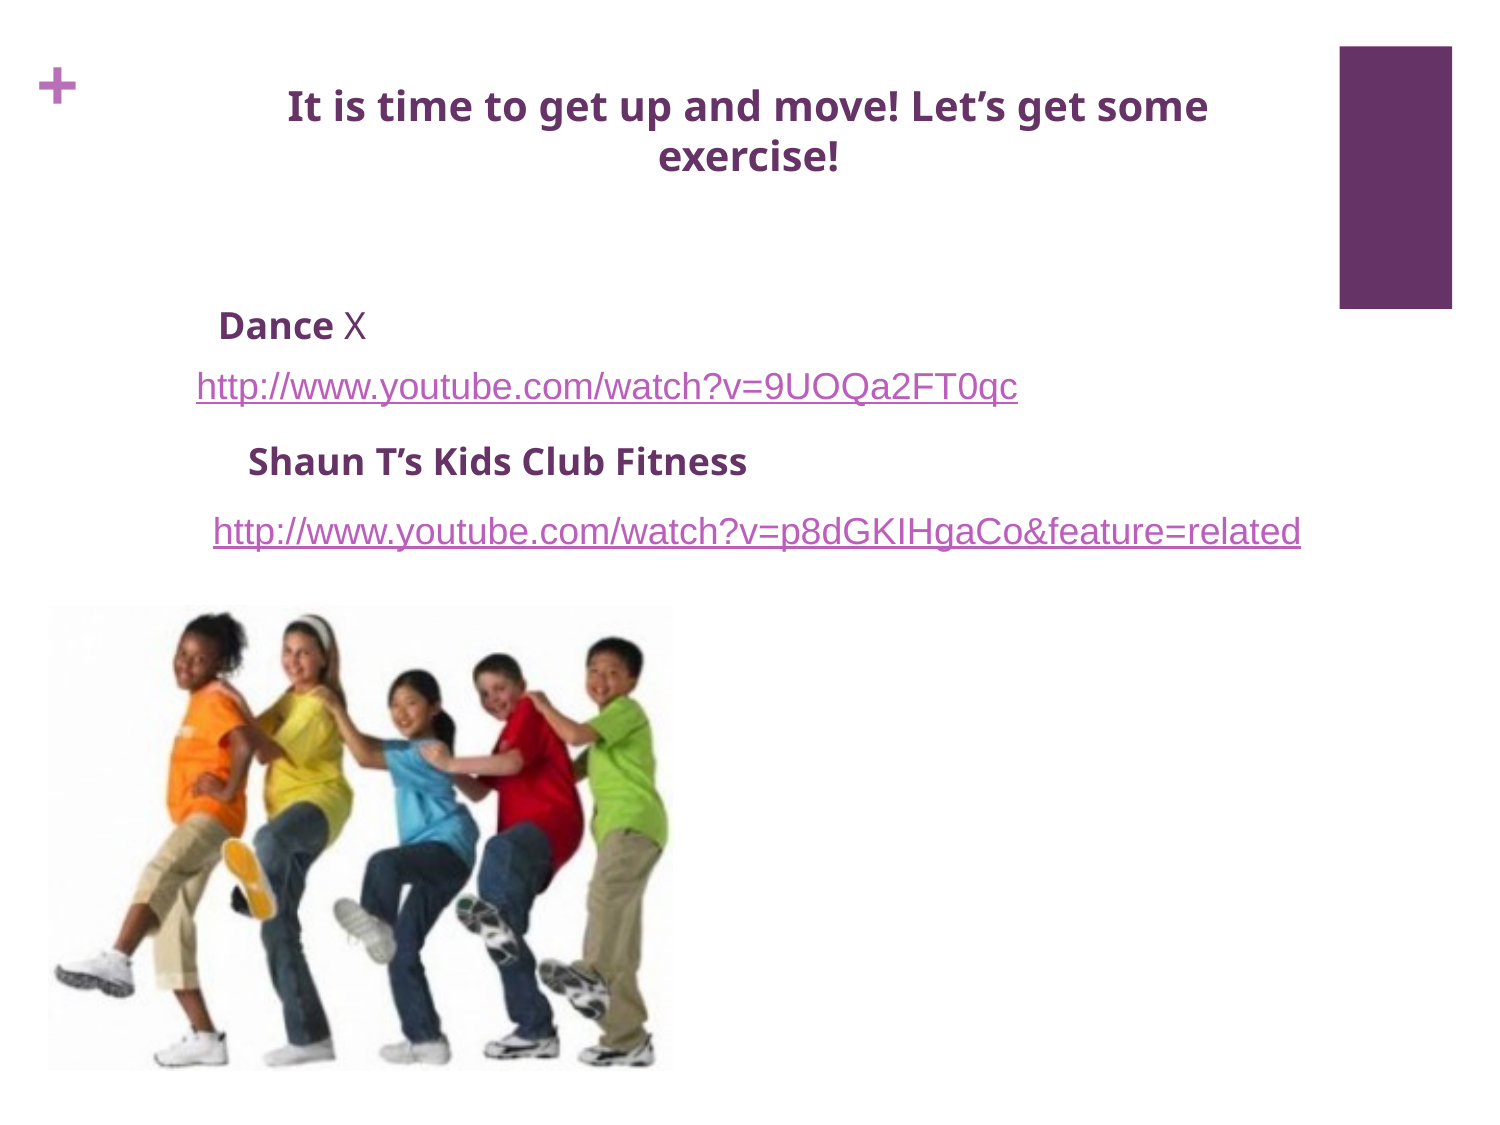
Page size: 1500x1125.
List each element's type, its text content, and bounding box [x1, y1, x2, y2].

text_box http://www.youtube.com/watch?v=p8dGKIHgaCo&feature=related [198, 499, 1317, 605]
text_box It is time to get up and move! Let’s get some exercise! [181, 72, 1316, 188]
picture [47, 605, 674, 1071]
text_box Dance X [203, 294, 382, 355]
text_box http://www.youtube.com/watch?v=9UOQa2FT0qc [181, 355, 1291, 460]
text_box Shaun T’s Kids Club Fitness [233, 430, 764, 491]
